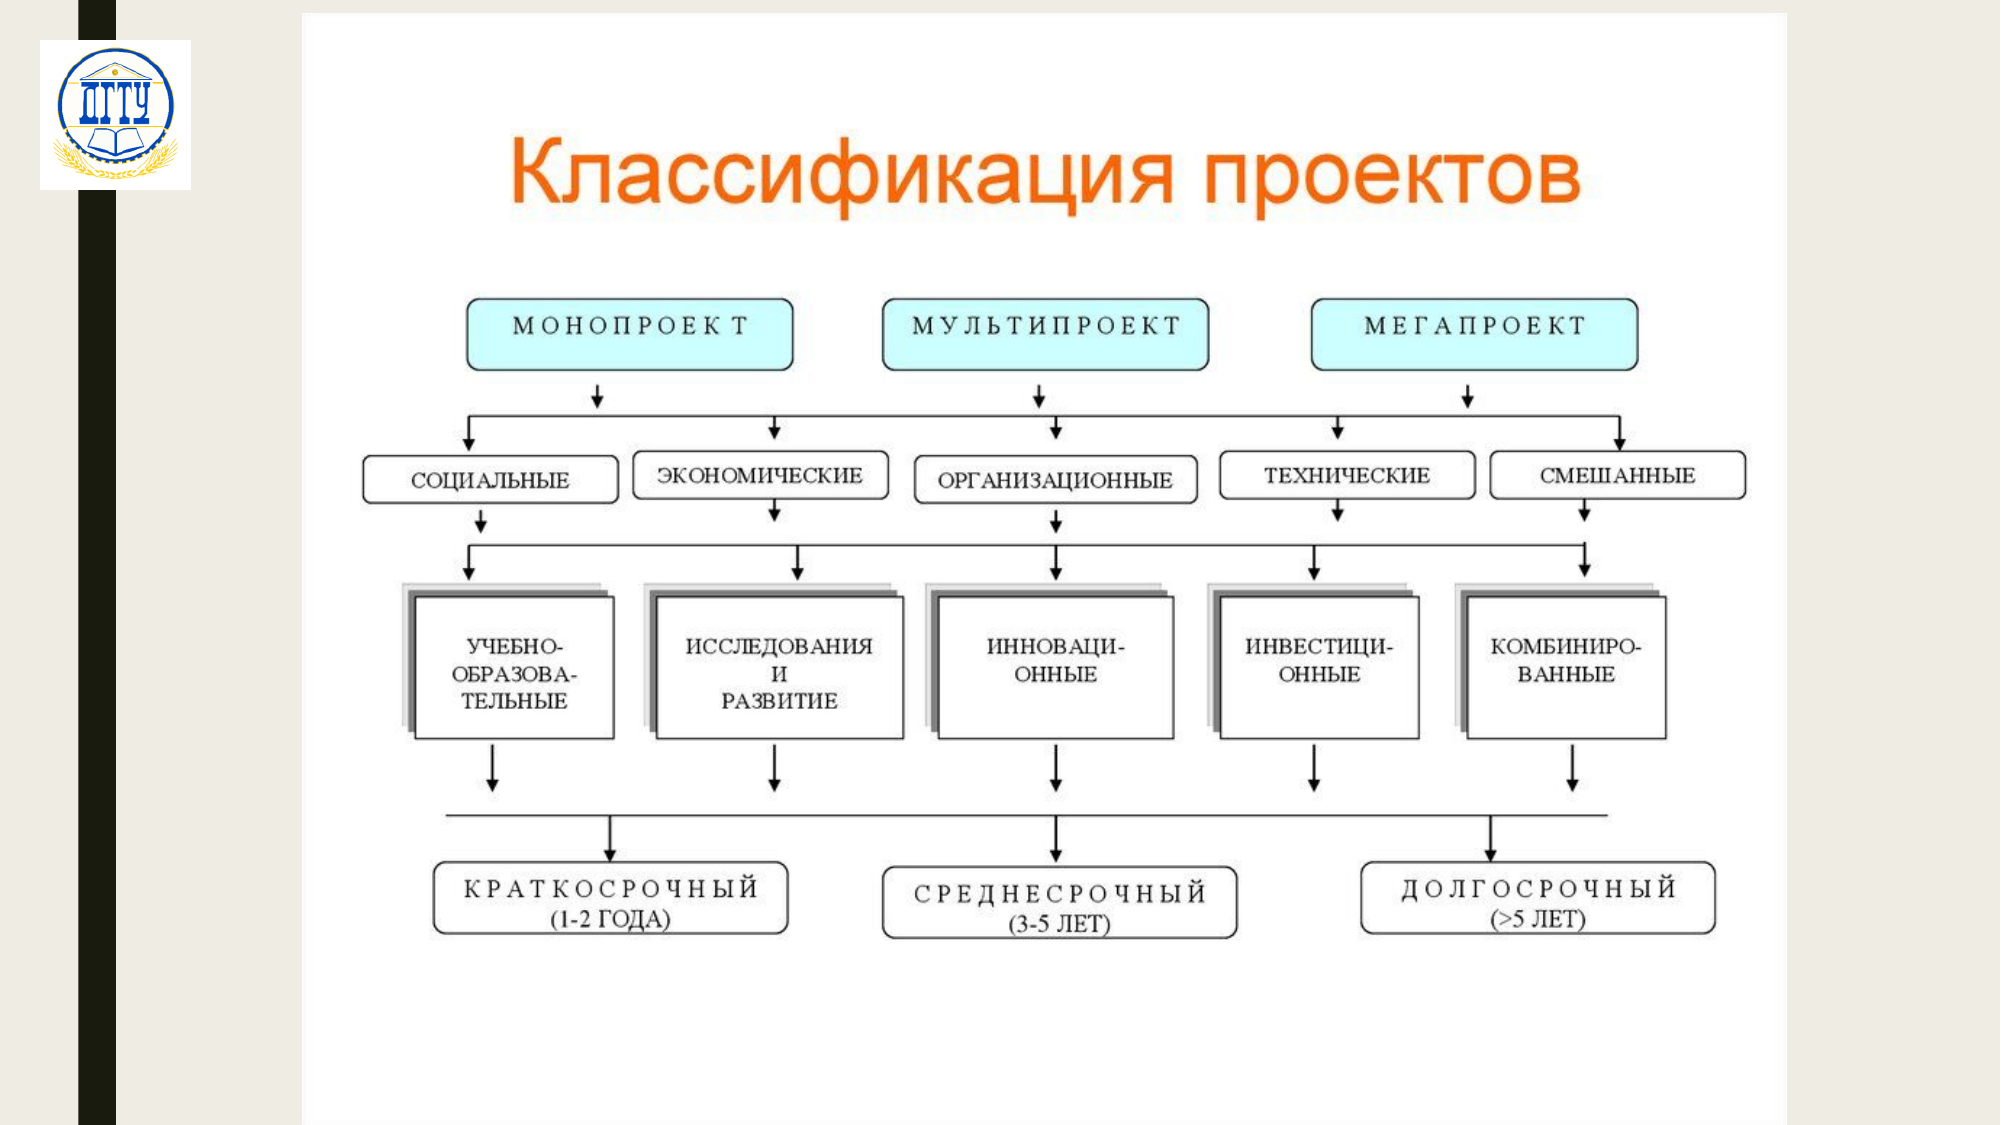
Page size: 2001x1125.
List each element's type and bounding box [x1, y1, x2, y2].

picture [40, 40, 191, 190]
picture [302, 13, 1787, 1125]
